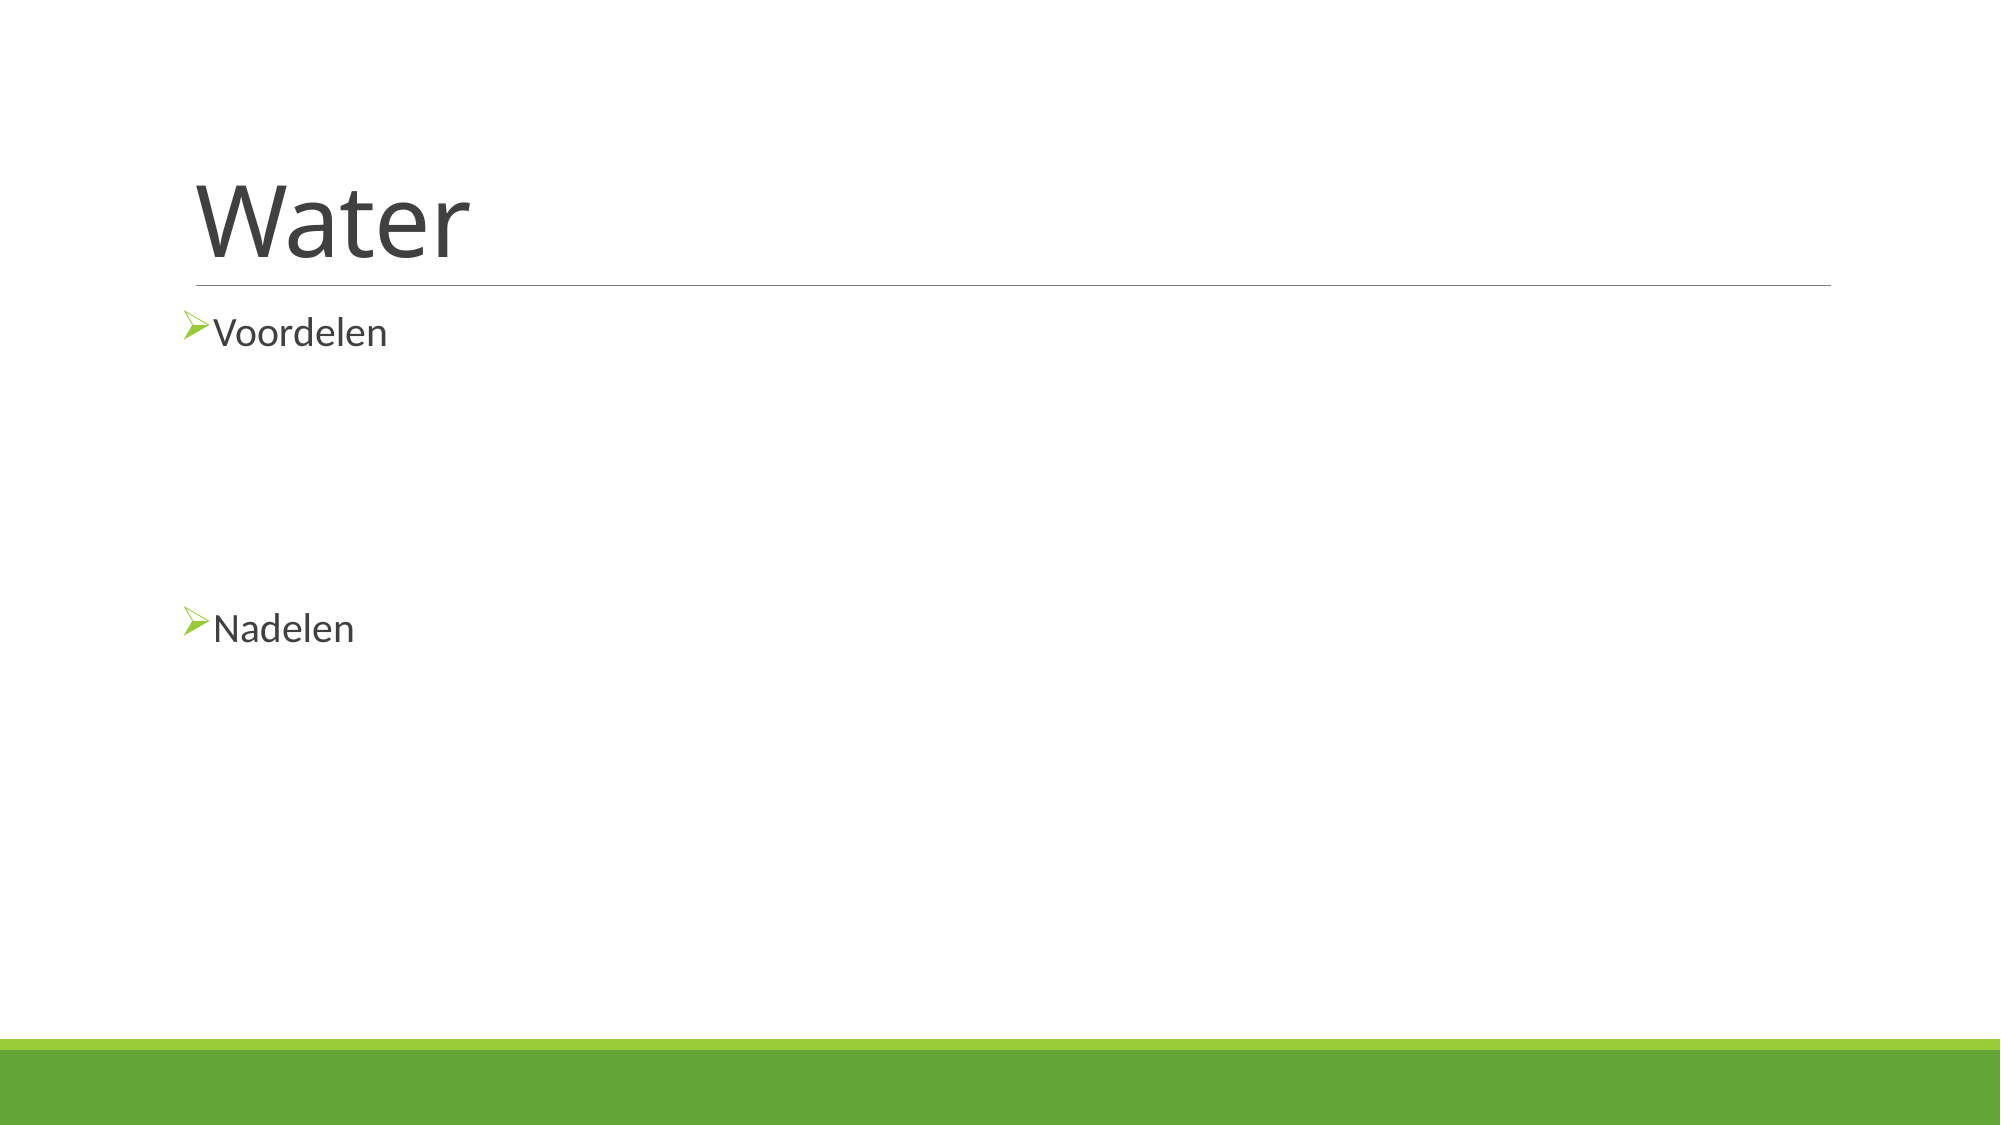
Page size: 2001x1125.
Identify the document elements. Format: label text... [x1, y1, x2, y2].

title Water [180, 47, 1830, 285]
list Voordelen Nadelen [180, 302, 1830, 963]
